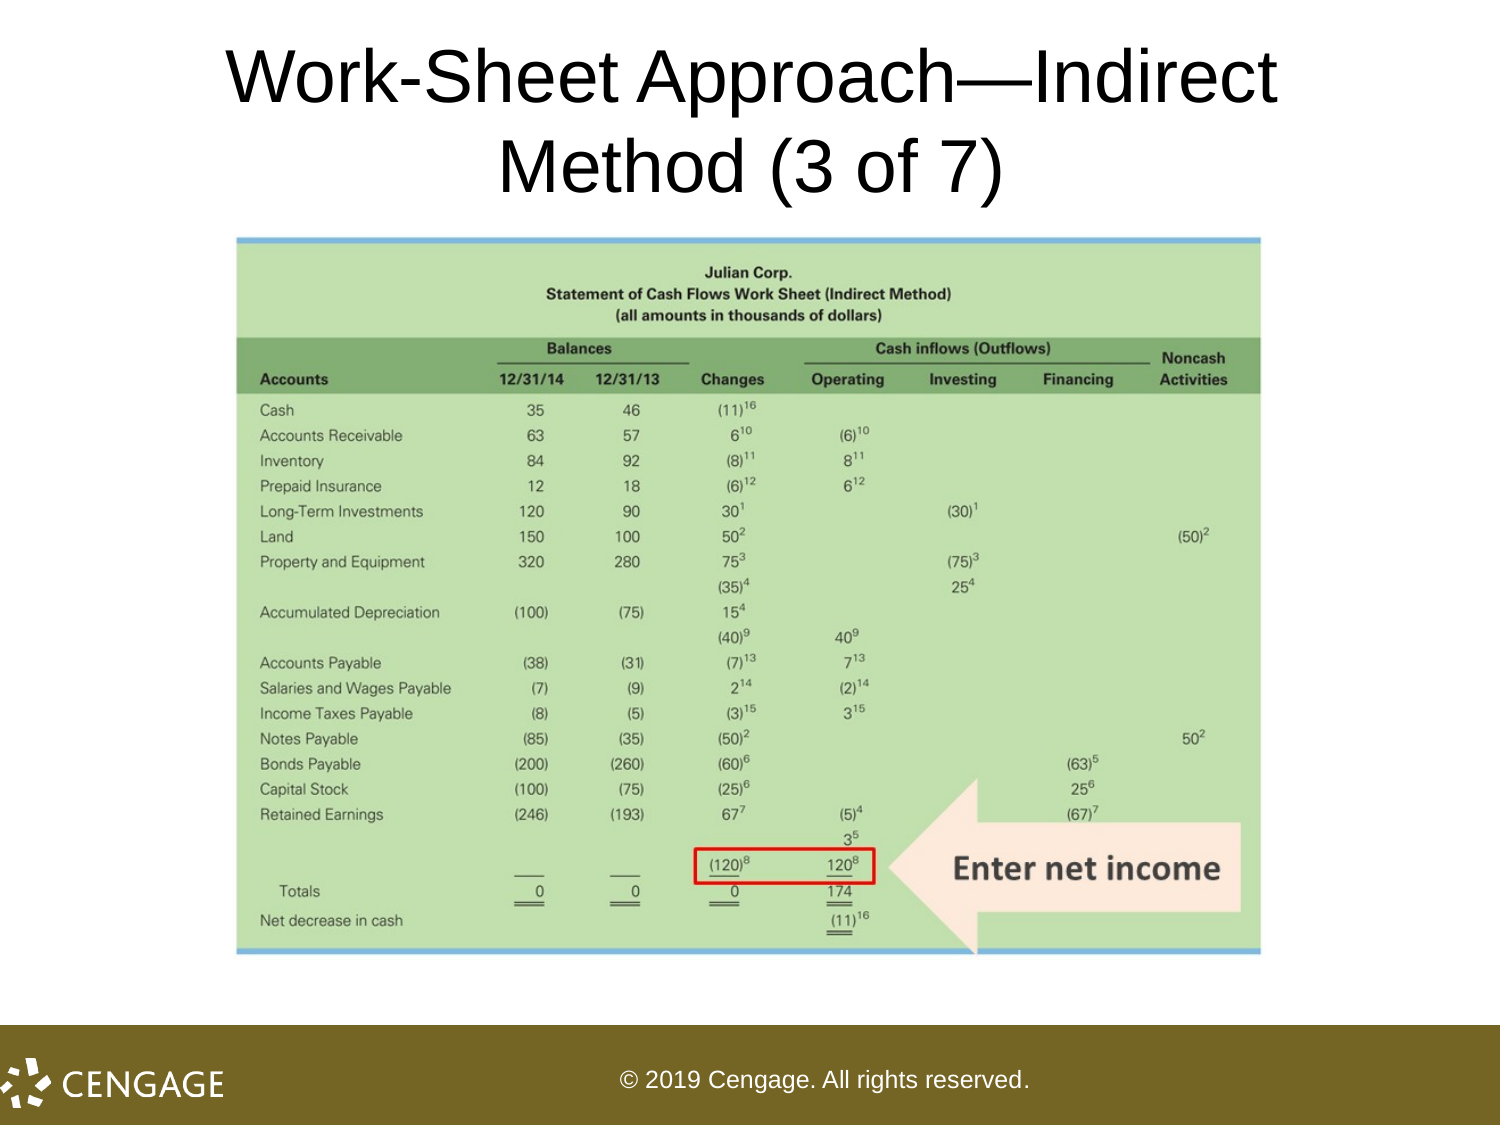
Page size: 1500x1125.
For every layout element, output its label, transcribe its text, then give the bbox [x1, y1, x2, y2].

title Work-Sheet Approach—Indirect Method (3 of 7) [93, 26, 1411, 208]
picture [233, 233, 1267, 960]
picture [0, 1058, 223, 1108]
